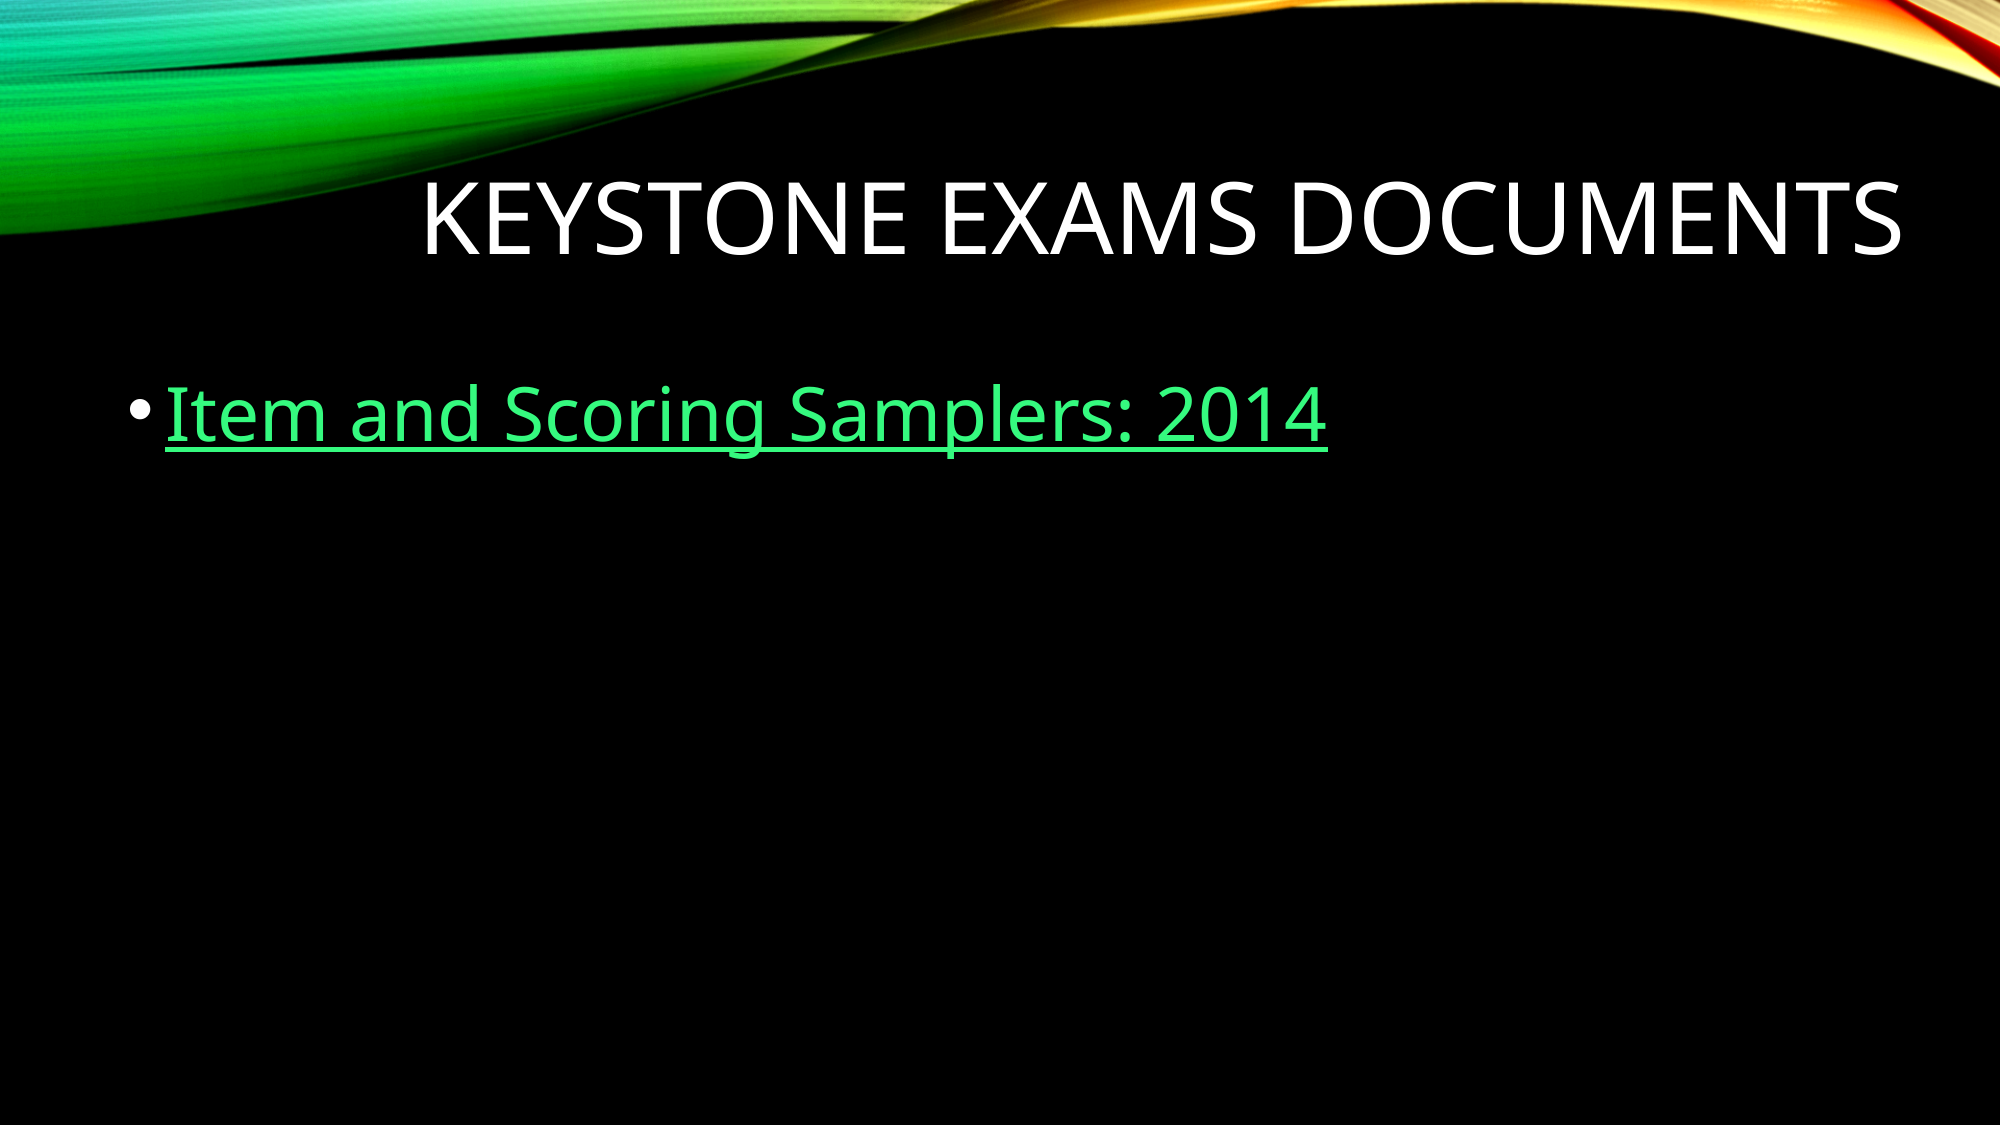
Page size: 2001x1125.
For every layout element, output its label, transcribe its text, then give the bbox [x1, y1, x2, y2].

picture [0, 0, 2000, 237]
list Item and Scoring Samplers: 2014 [112, 360, 1888, 1021]
title Keystone Exams Documents [187, 101, 1922, 344]
